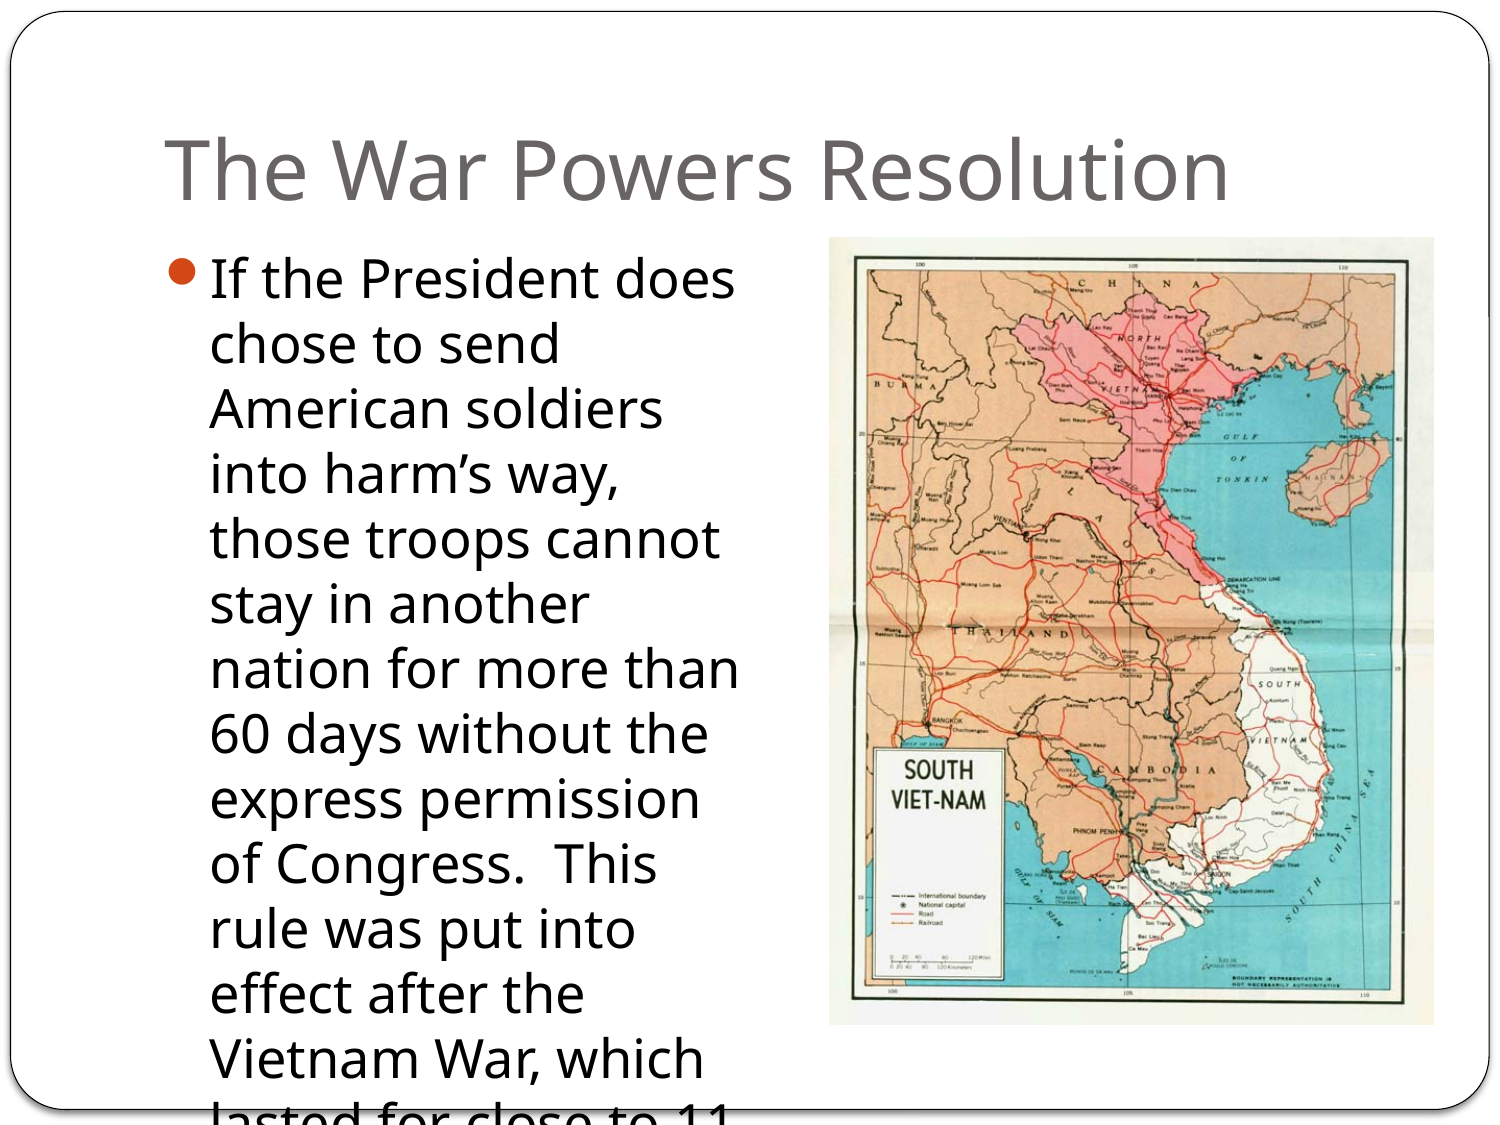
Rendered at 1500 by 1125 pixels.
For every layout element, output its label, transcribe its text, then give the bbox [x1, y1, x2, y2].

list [828, 237, 1434, 1026]
list If the President does chose to send American soldiers into harm’s way, those troops cannot stay in another nation for more than 60 days without the express permission of Congress. This rule was put into effect after the Vietnam War, which lasted for close to 11 years. [150, 237, 765, 988]
title The War Powers Resolution [150, 45, 1425, 233]
